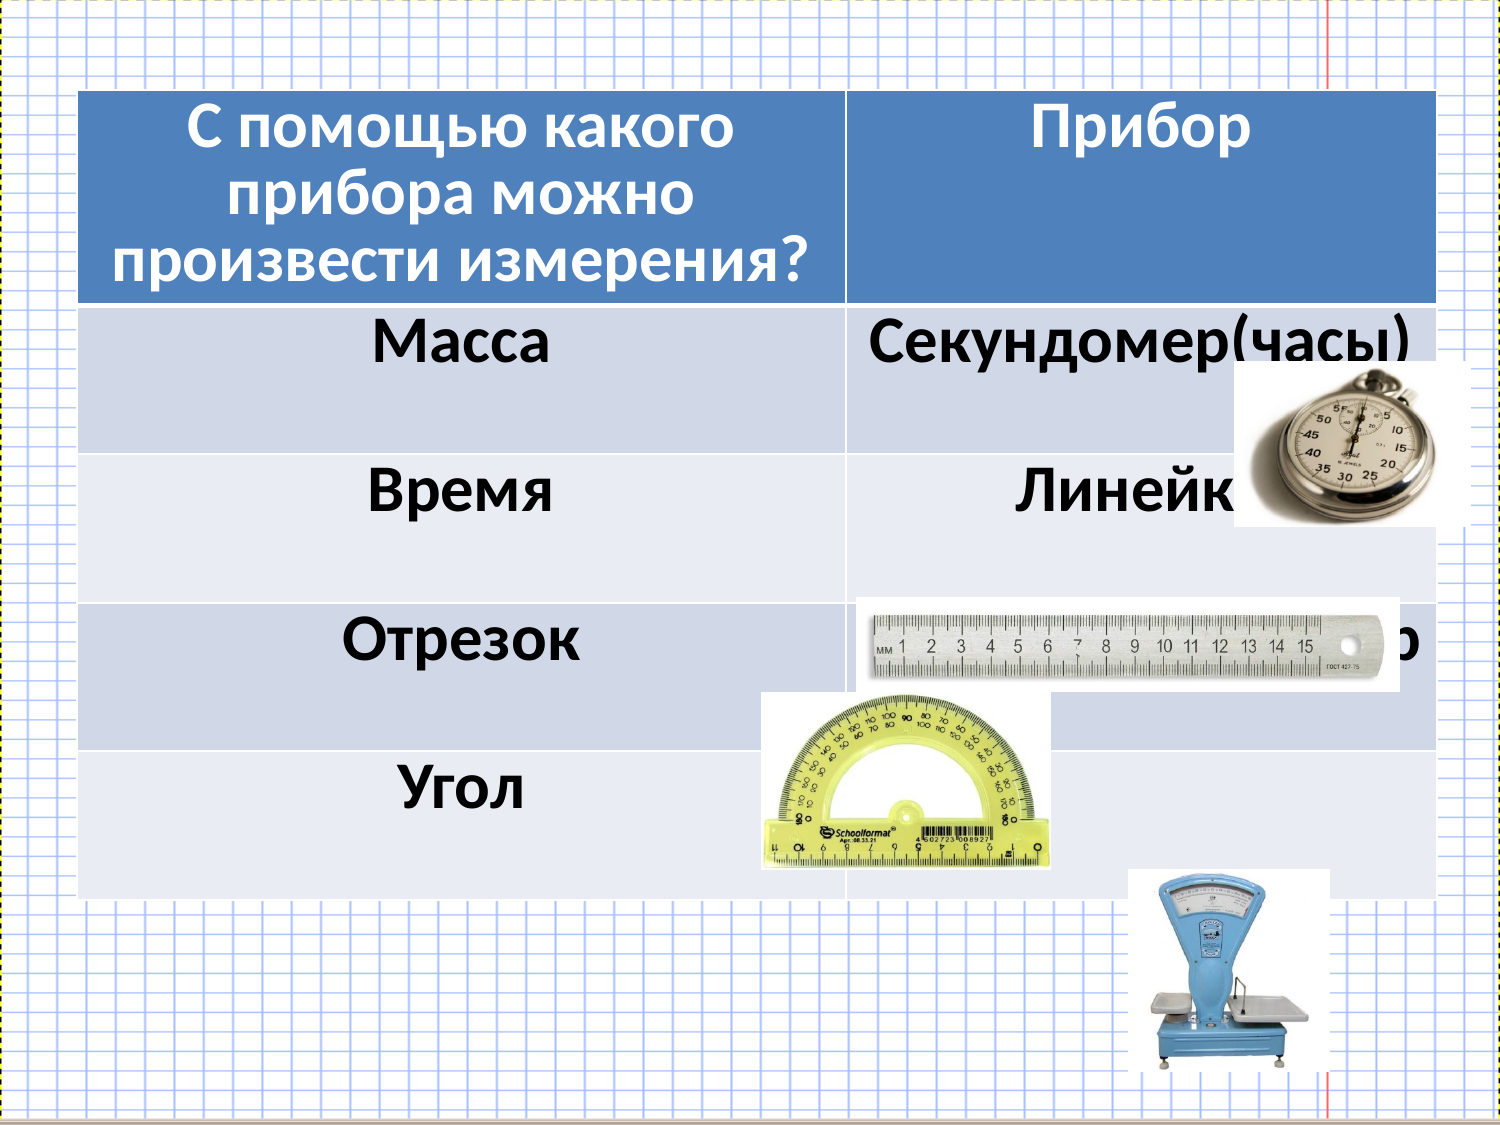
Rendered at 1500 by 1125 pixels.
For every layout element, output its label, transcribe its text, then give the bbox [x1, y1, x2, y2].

table_cell Отрезок [78, 604, 845, 750]
table_cell Линейка [847, 455, 1436, 602]
table_cell Время [78, 455, 845, 602]
table_cell Угол [78, 752, 845, 899]
picture [0, 0, 1500, 1125]
table_cell Масса [78, 308, 845, 453]
table_header Прибор [847, 91, 1436, 303]
table_cell Секундомер(часы) [847, 308, 1436, 453]
table_cell Весы [847, 752, 1436, 899]
table_header С помощью какого прибора можно произвести измерения? [78, 91, 845, 303]
table_cell Транспортир [1055, 604, 1436, 750]
